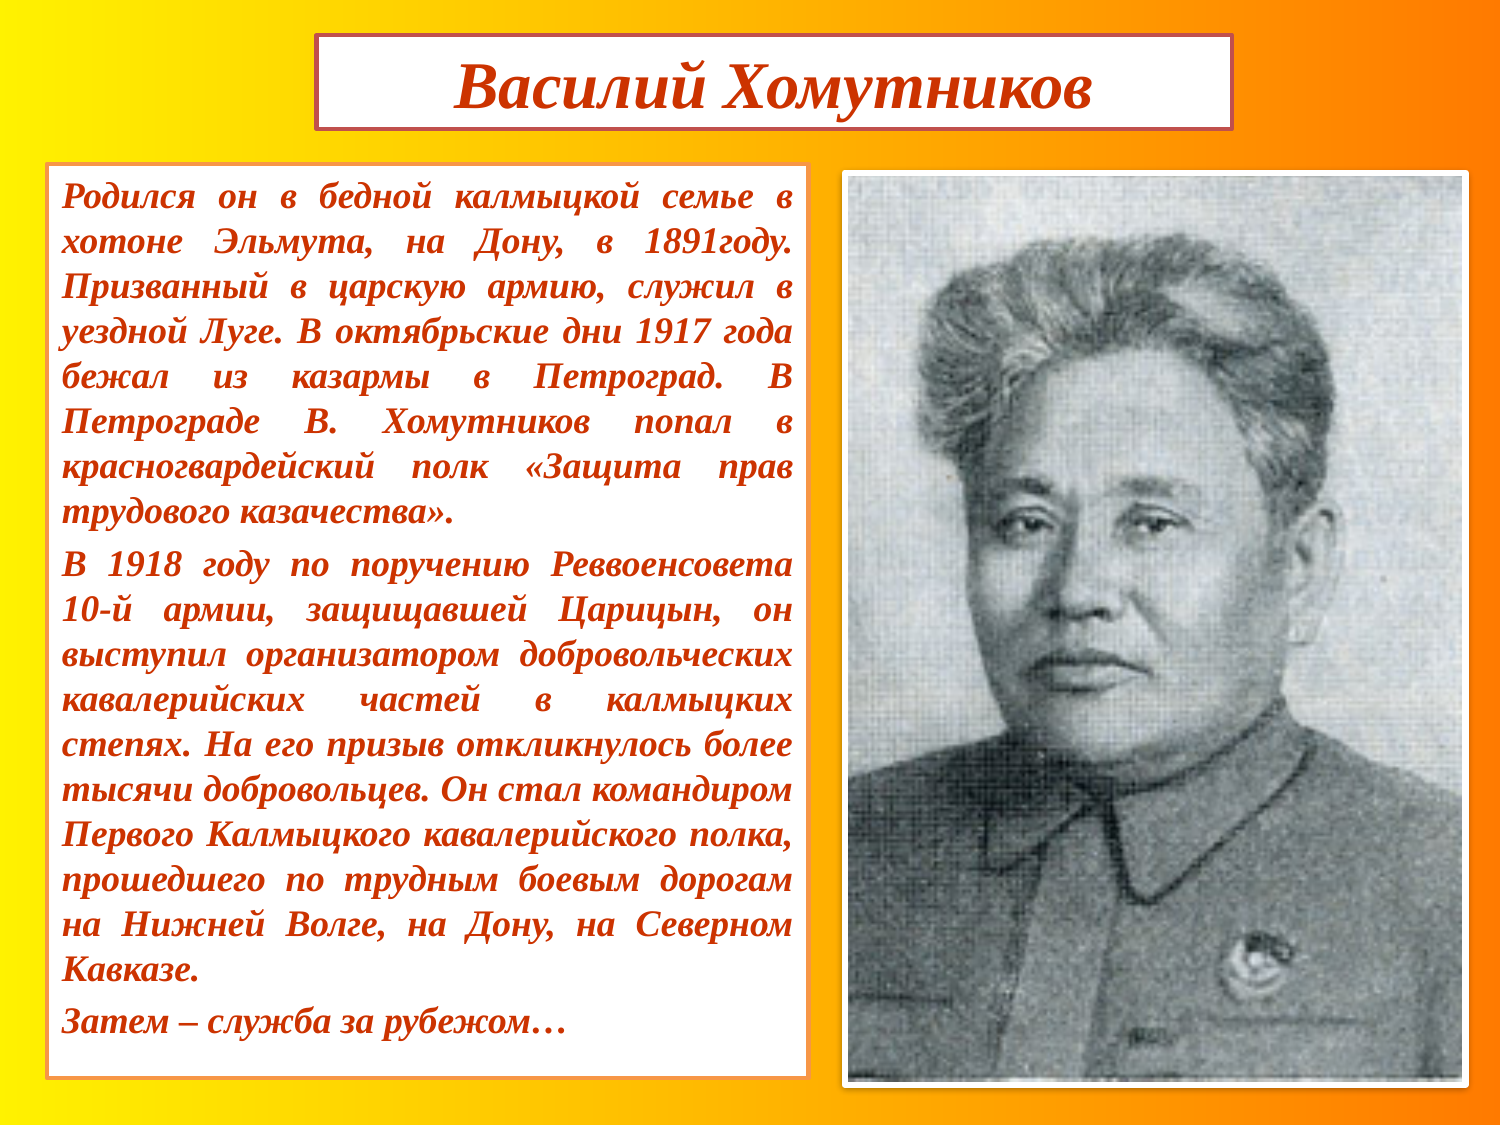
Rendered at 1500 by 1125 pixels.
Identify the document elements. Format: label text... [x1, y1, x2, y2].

title Василий Хомутников [314, 33, 1234, 131]
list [847, 175, 1463, 1082]
list Родился он в бедной калмыцкой семье в хотоне Эльмута, на Дону, в 1891году. Призванный в царскую армию, служил в уездной Луге. В октябрьские дни 1917 года бежал из казармы в Петроград. В Петрограде В. Хомутников попал в красногвардейский полк «Защита прав трудового казачества». В 1918 году по поручению Реввоенсовета 10-й армии, защищавшей Царицын, он выступил организатором добровольческих кавалерийских частей в калмыцких степях. На его призыв откликнулось более тысячи добровольцев. Он стал командиром Первого Калмыцкого кавалерийского полка, прошедшего по трудным боевым дорогам на Нижней Волге, на Дону, на Северном Кавказе. Затем – служба за рубежом… [45, 162, 811, 1080]
